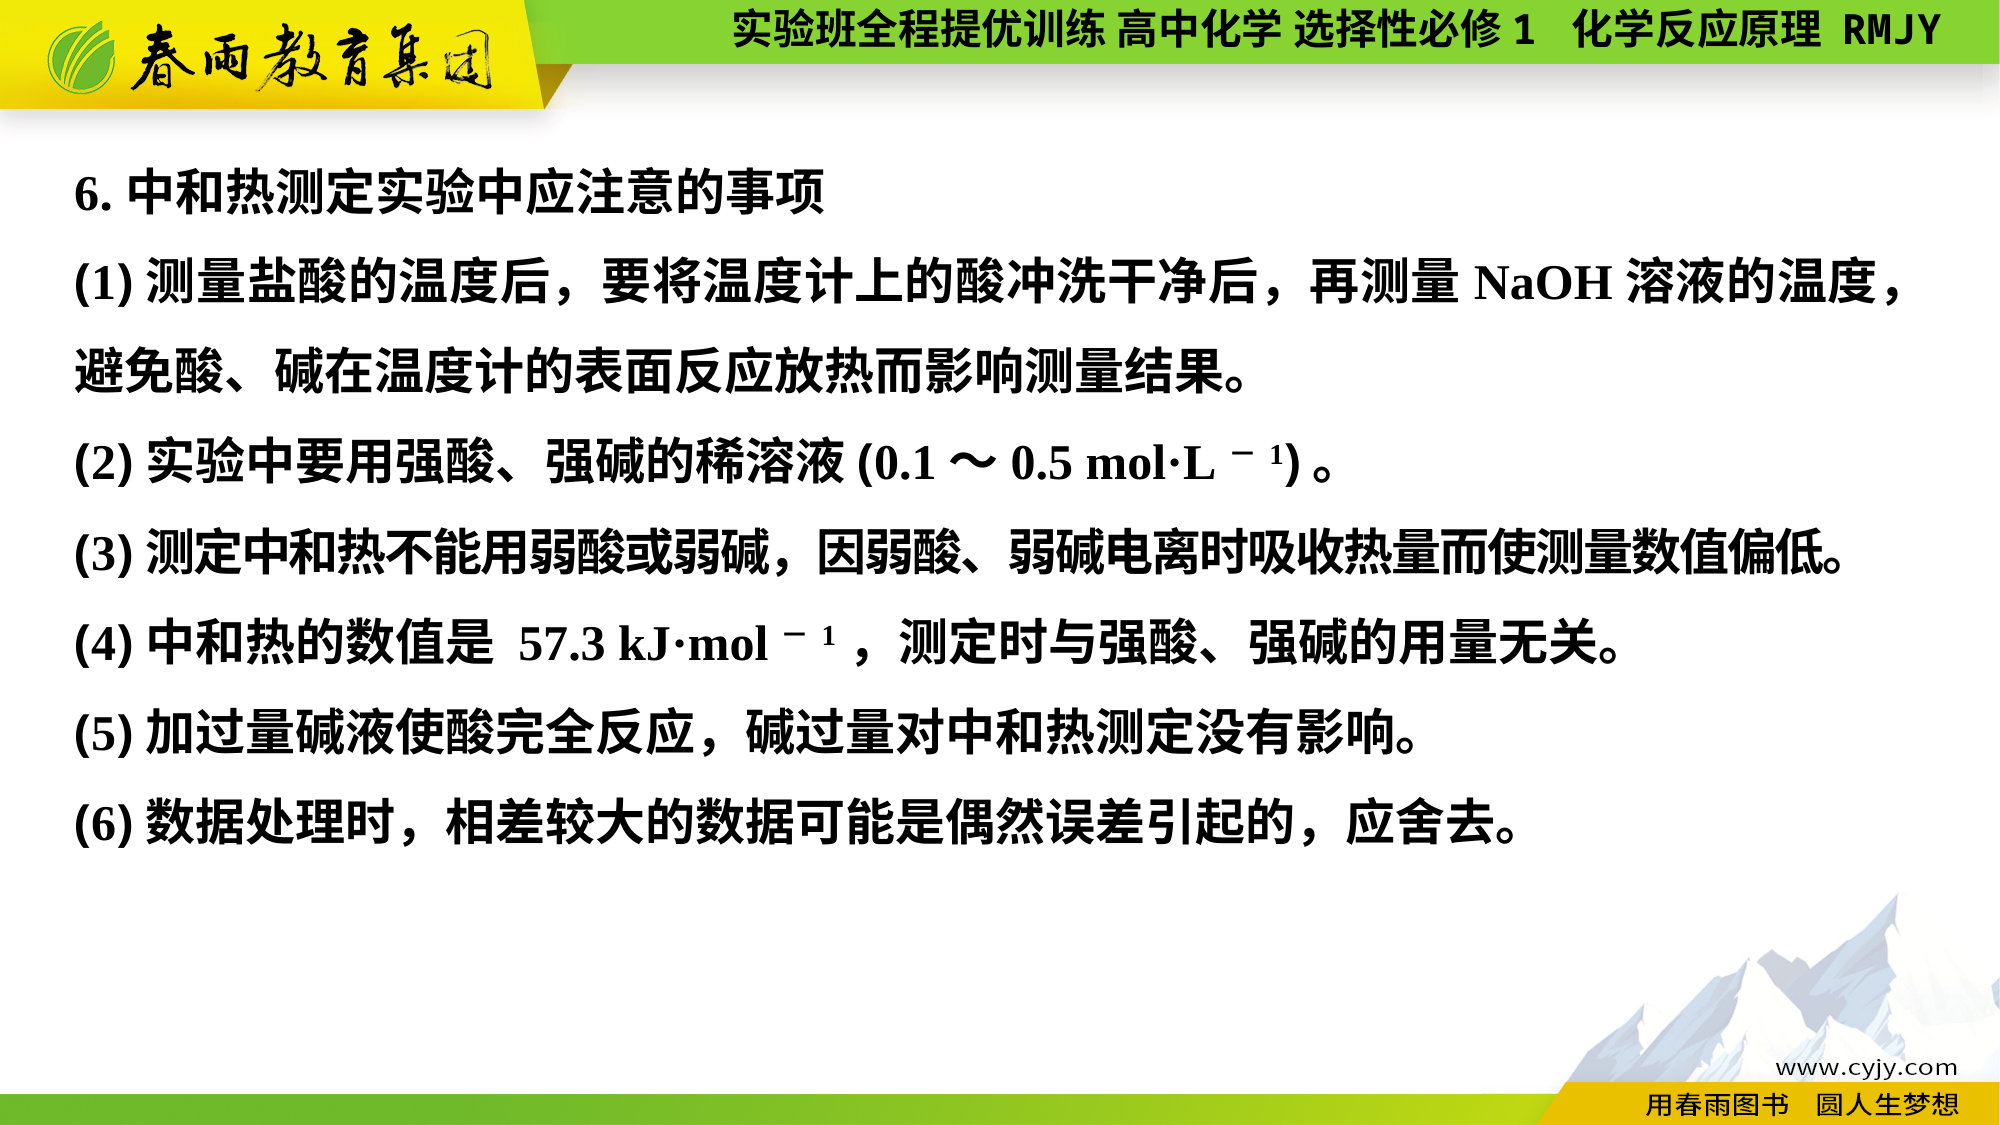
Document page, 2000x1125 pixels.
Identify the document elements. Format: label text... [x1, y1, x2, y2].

picture [0, 0, 2000, 1125]
list 6.中和热测定实验中应注意的事项 (1)测量盐酸的温度后，要将温度计上的酸冲洗干净后，再测量NaOH溶液的温度，避免酸、碱在温度计的表面反应放热而影响测量结果。 (2)实验中要用强酸、强碱的稀溶液(0.1～0.5 mol·L－1)。 (3)测定中和热不能用弱酸或弱碱，因弱酸、弱碱电离时吸收热量而使测量数值偏低。 (4)中和热的数值是 57.3 kJ·mol－1，测定时与强酸、强碱的用量无关。 (5)加过量碱液使酸完全反应，碱过量对中和热测定没有影响。 (6)数据处理时，相差较大的数据可能是偶然误差引起的，应舍去。 [59, 122, 1944, 854]
